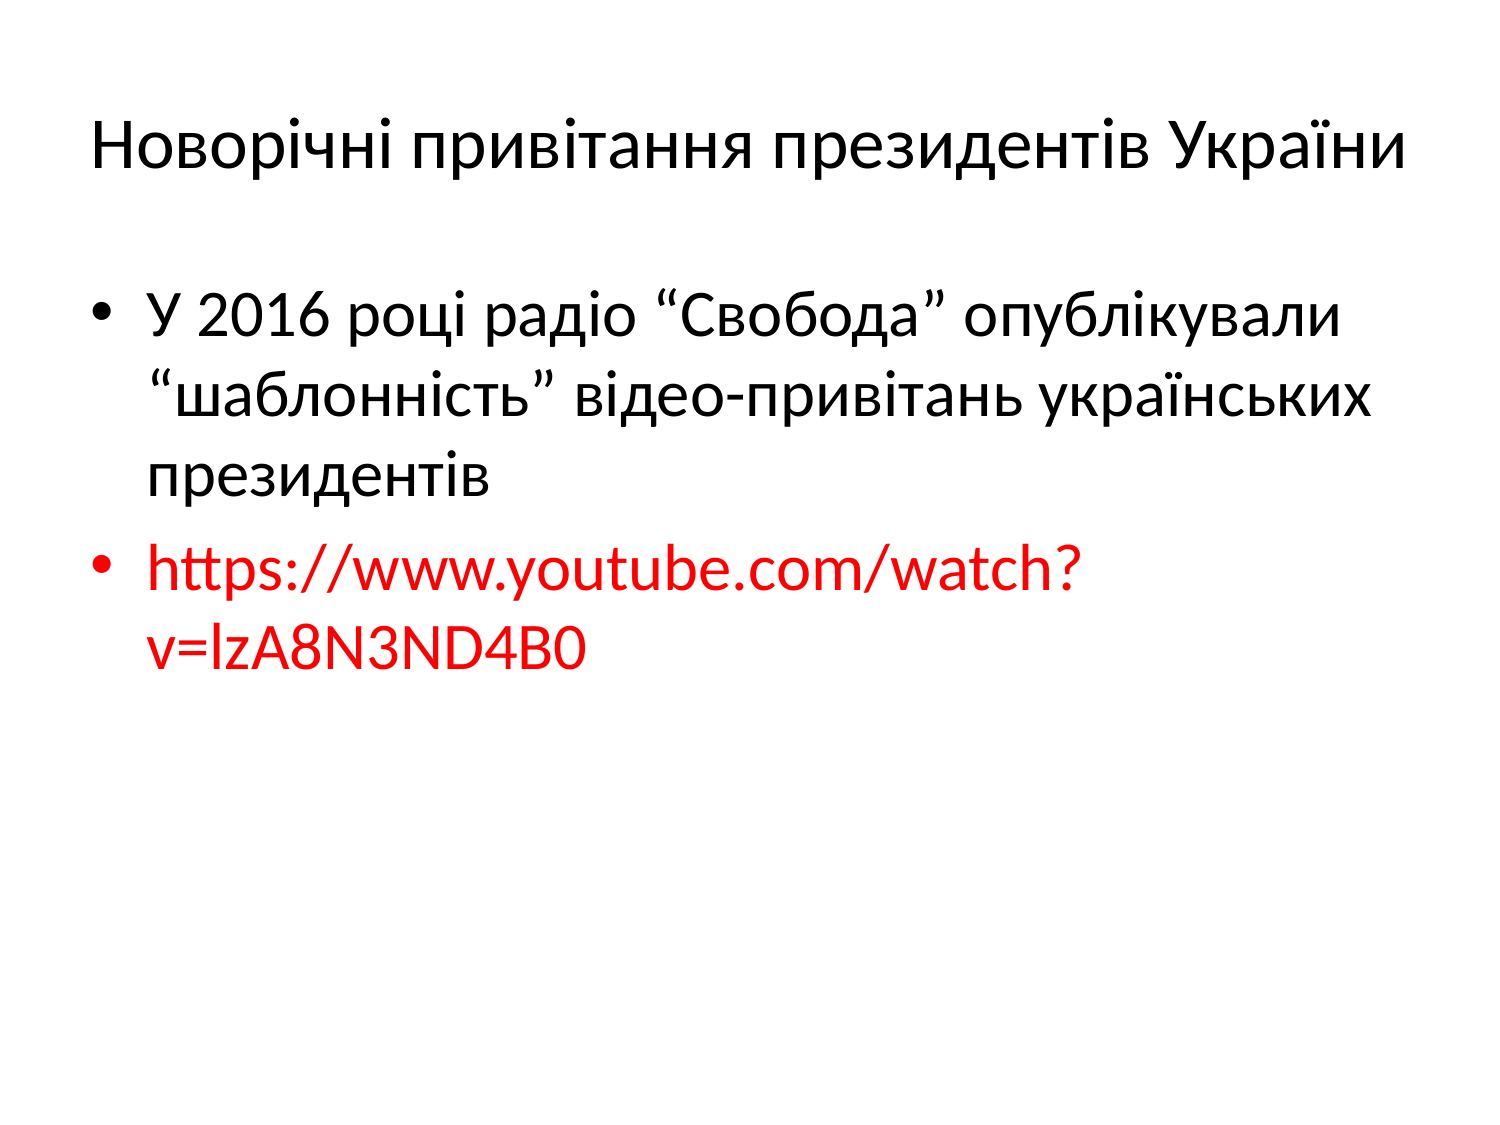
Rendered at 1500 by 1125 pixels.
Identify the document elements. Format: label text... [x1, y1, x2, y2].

list У 2016 році радіо “Свобода” опублікували “шаблонність” відео-привітань українських президентів https://www.youtube.com/watch?v=lzA8N3ND4B0 [75, 262, 1425, 1005]
title Новорічні привітання президентів України [75, 45, 1425, 233]
